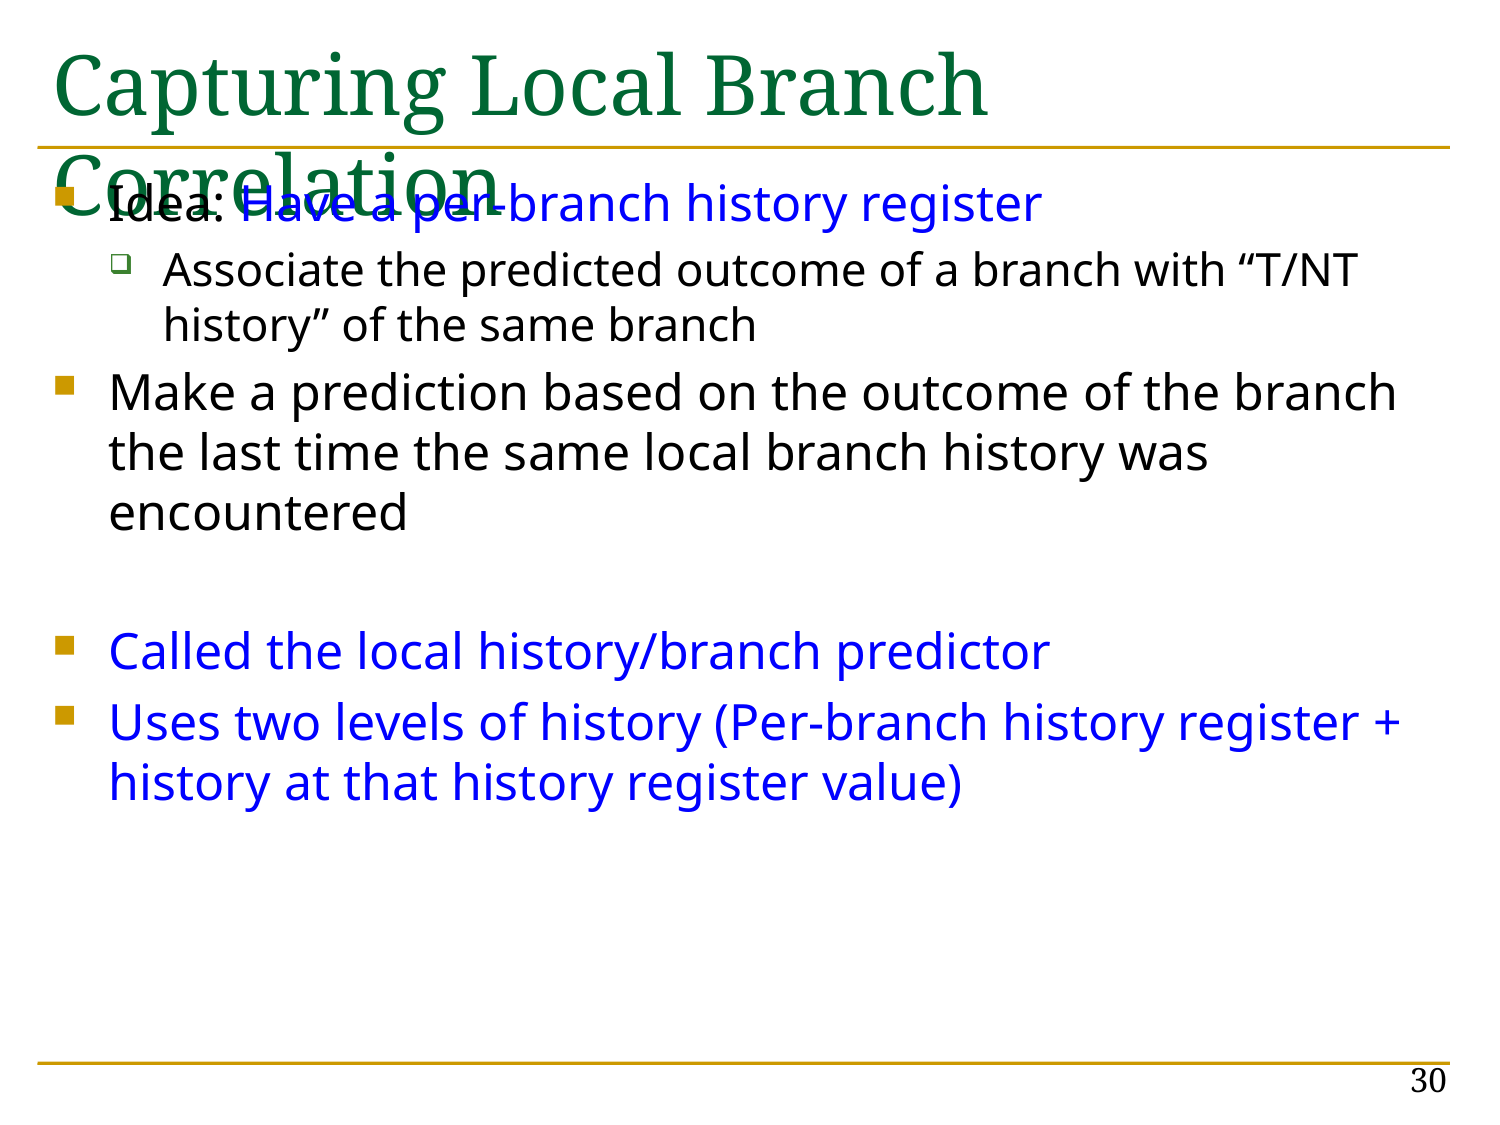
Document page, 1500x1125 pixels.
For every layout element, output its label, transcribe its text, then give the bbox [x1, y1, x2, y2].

title Capturing Local Branch Correlation [37, 24, 1450, 163]
list Idea: Have a per-branch history register Associate the predicted outcome of a branch with “T/NT history” of the same branch Make a prediction based on the outcome of the branch the last time the same local branch history was encountered Called the local history/branch predictor Uses two levels of history (Per-branch history register + history at that history register value) [37, 163, 1488, 1016]
slide_number 30 [1111, 1036, 1462, 1112]
